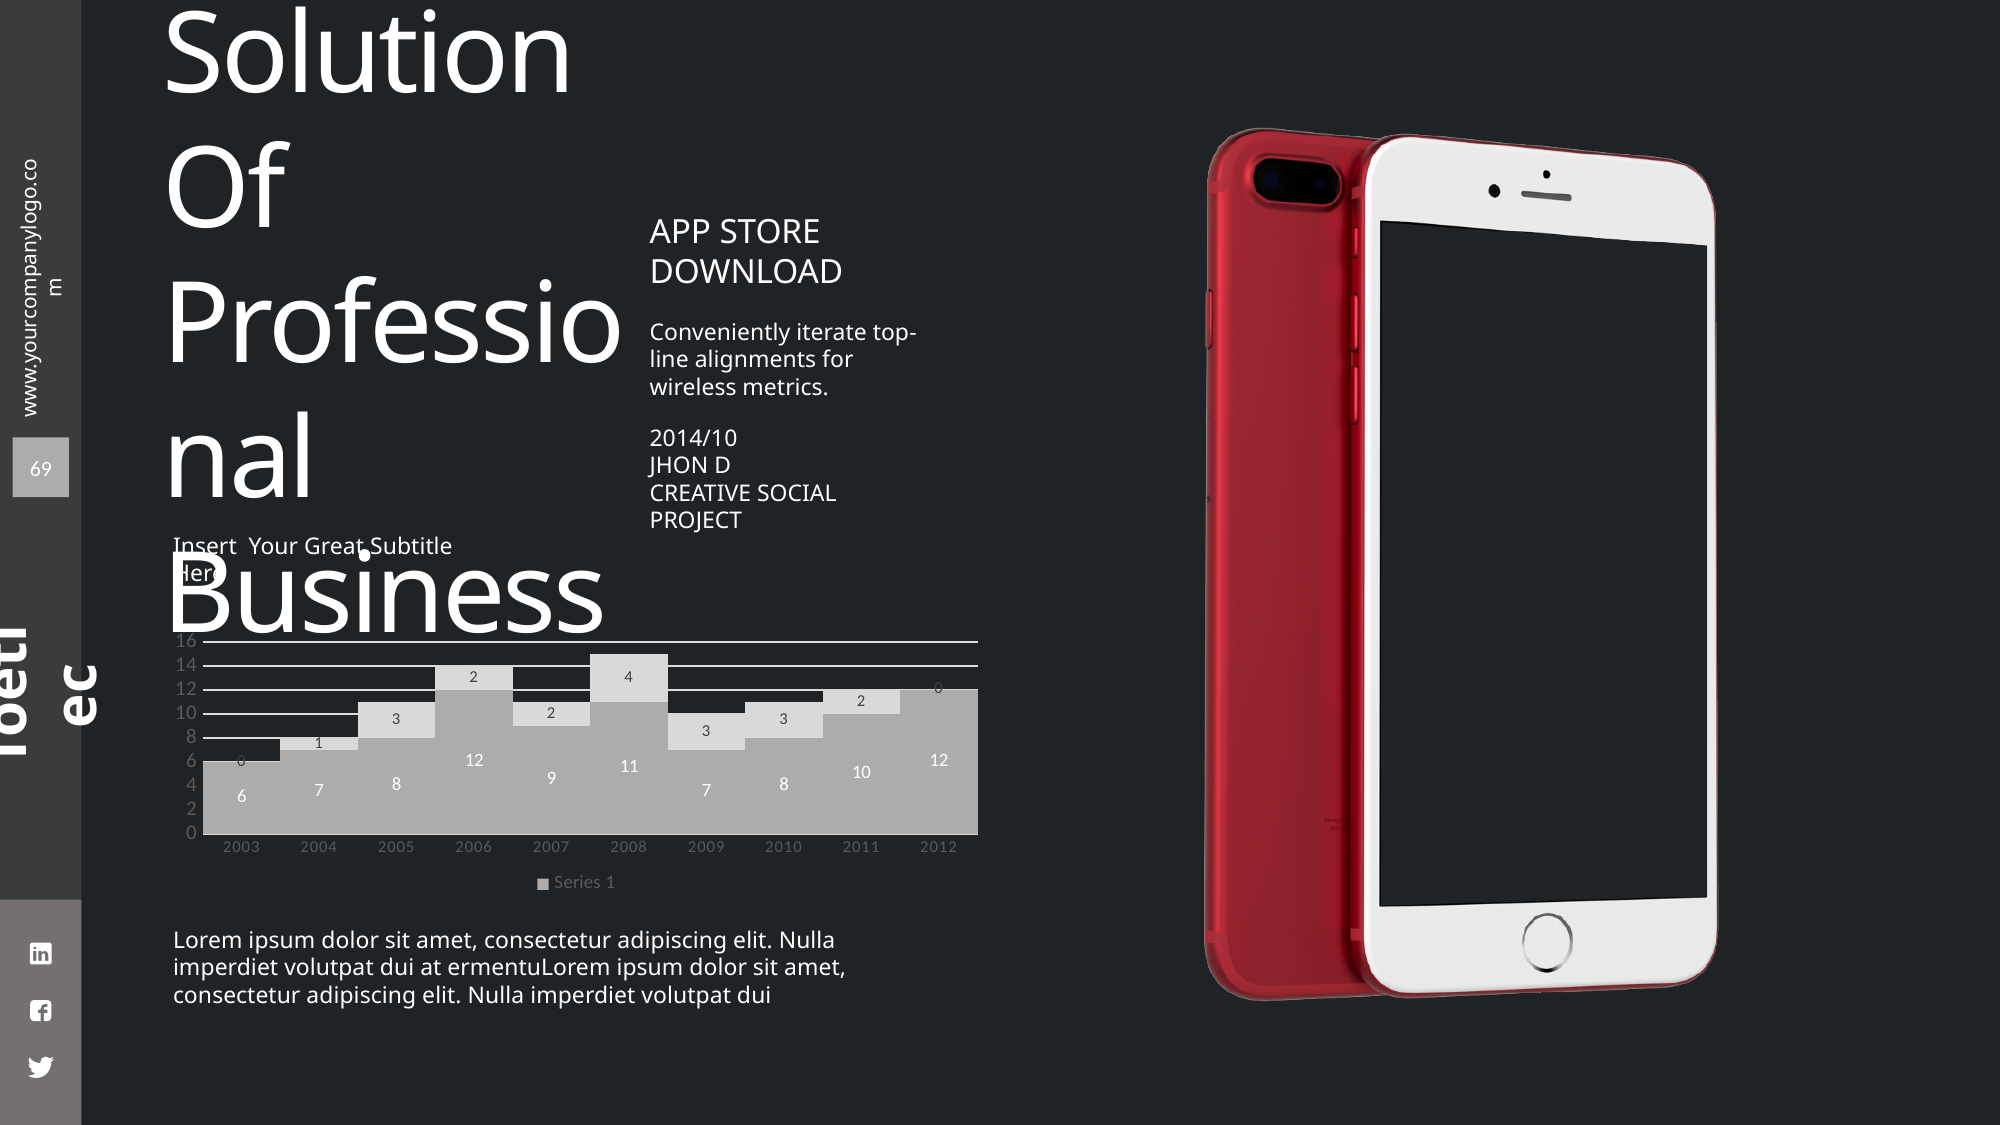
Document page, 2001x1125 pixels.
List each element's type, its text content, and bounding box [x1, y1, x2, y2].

text_box Insert Your Great Subtitle Here [158, 523, 512, 594]
picture [1163, 97, 1764, 1018]
chart [158, 626, 995, 905]
text_box APP STORE DOWNLOAD Conveniently iterate top-line alignments for wireless metrics. [634, 202, 950, 408]
slide_number 69 [12, 437, 69, 498]
text_box 2014/10 JHON D CREATIVE SOCIAL PROJECT [634, 416, 950, 541]
text_box Lorem ipsum dolor sit amet, consectetur adipiscing elit. Nulla imperdiet volutpat dui at ermentuLorem ipsum dolor sit amet, consectetur adipiscing elit. Nulla imperdiet volutpat dui [158, 917, 951, 1016]
text_box Solution Of Professional Business [147, 116, 677, 519]
